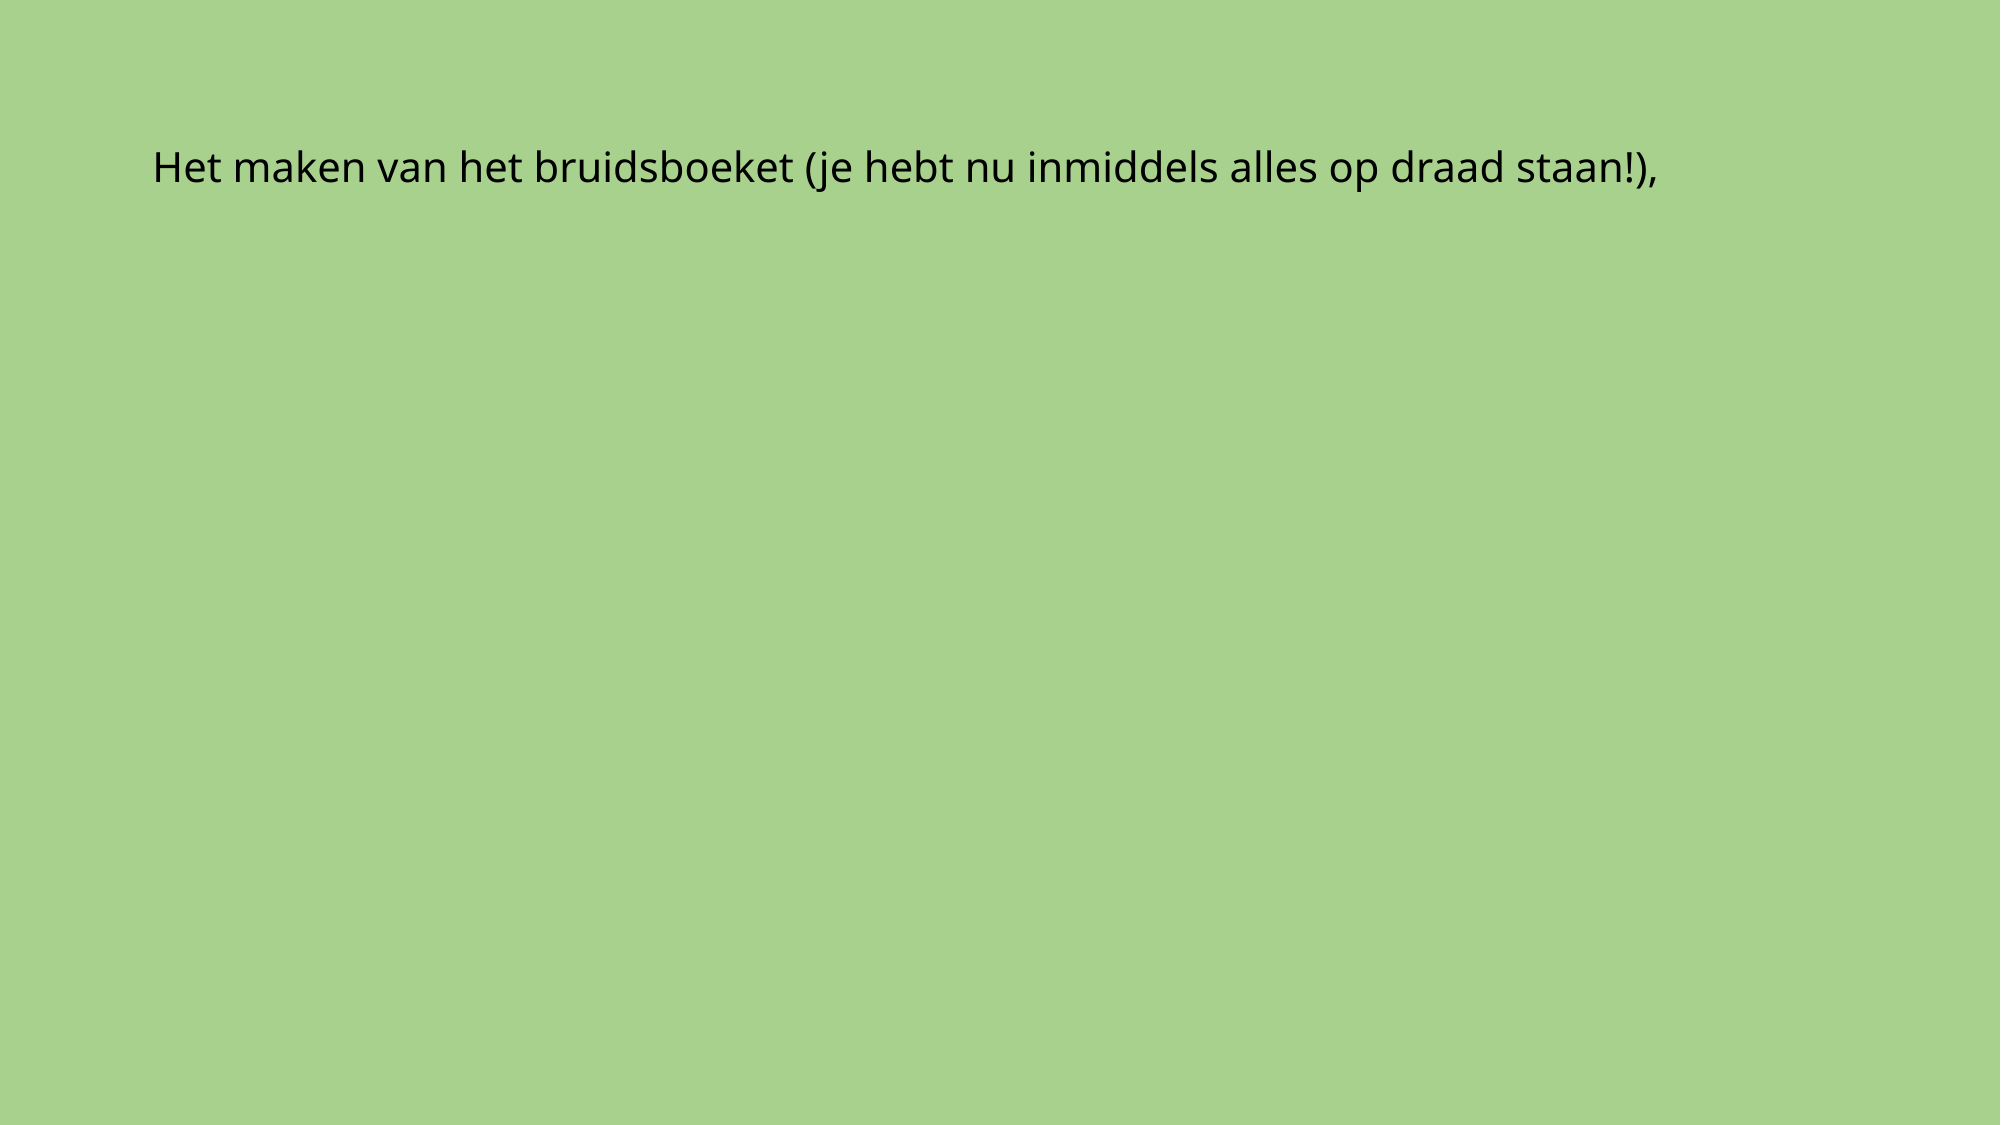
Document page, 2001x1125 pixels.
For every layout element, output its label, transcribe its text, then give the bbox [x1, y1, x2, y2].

title Het maken van het bruidsboeket (je hebt nu inmiddels alles op draad staan!), [137, 59, 1863, 278]
